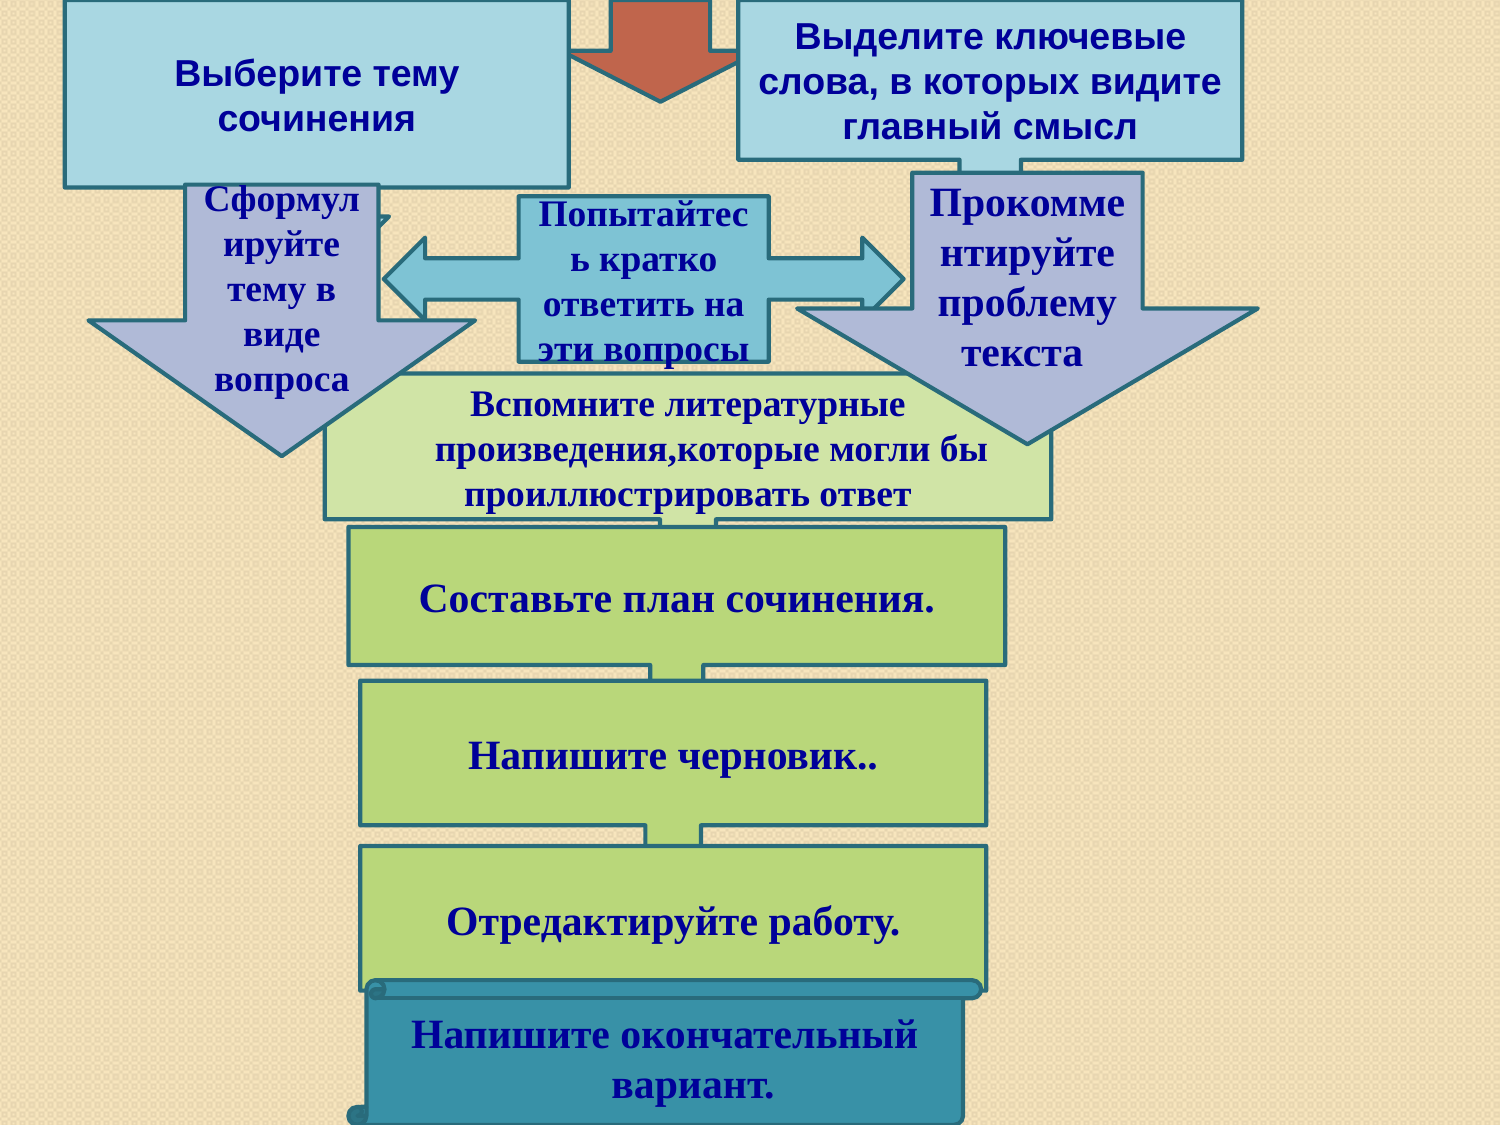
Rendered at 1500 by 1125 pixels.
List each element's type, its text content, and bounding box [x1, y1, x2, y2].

text_box Попытайтесь кратко ответить на эти вопросы [381, 194, 906, 364]
text_box Составьте план сочинения. [346, 524, 1008, 678]
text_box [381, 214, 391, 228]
text_box Напишите черновик.. [358, 678, 989, 843]
text_box Сформулируйте тему в виде вопроса [86, 182, 478, 458]
text_box Выделите ключевые слова, в которых видите главный смысл [736, 0, 1245, 170]
text_box Прокомментируйте проблему текста [795, 170, 1260, 447]
text_box Отредактируйте работу. [358, 843, 989, 993]
text_box Выберите тему сочинения [62, 0, 571, 190]
text_box [571, 0, 736, 104]
text_box Напишите окончательный вариант. [346, 978, 984, 1125]
text_box Вспомните литературные произведения,которые могли бы проиллюстрировать ответ [322, 371, 1054, 524]
